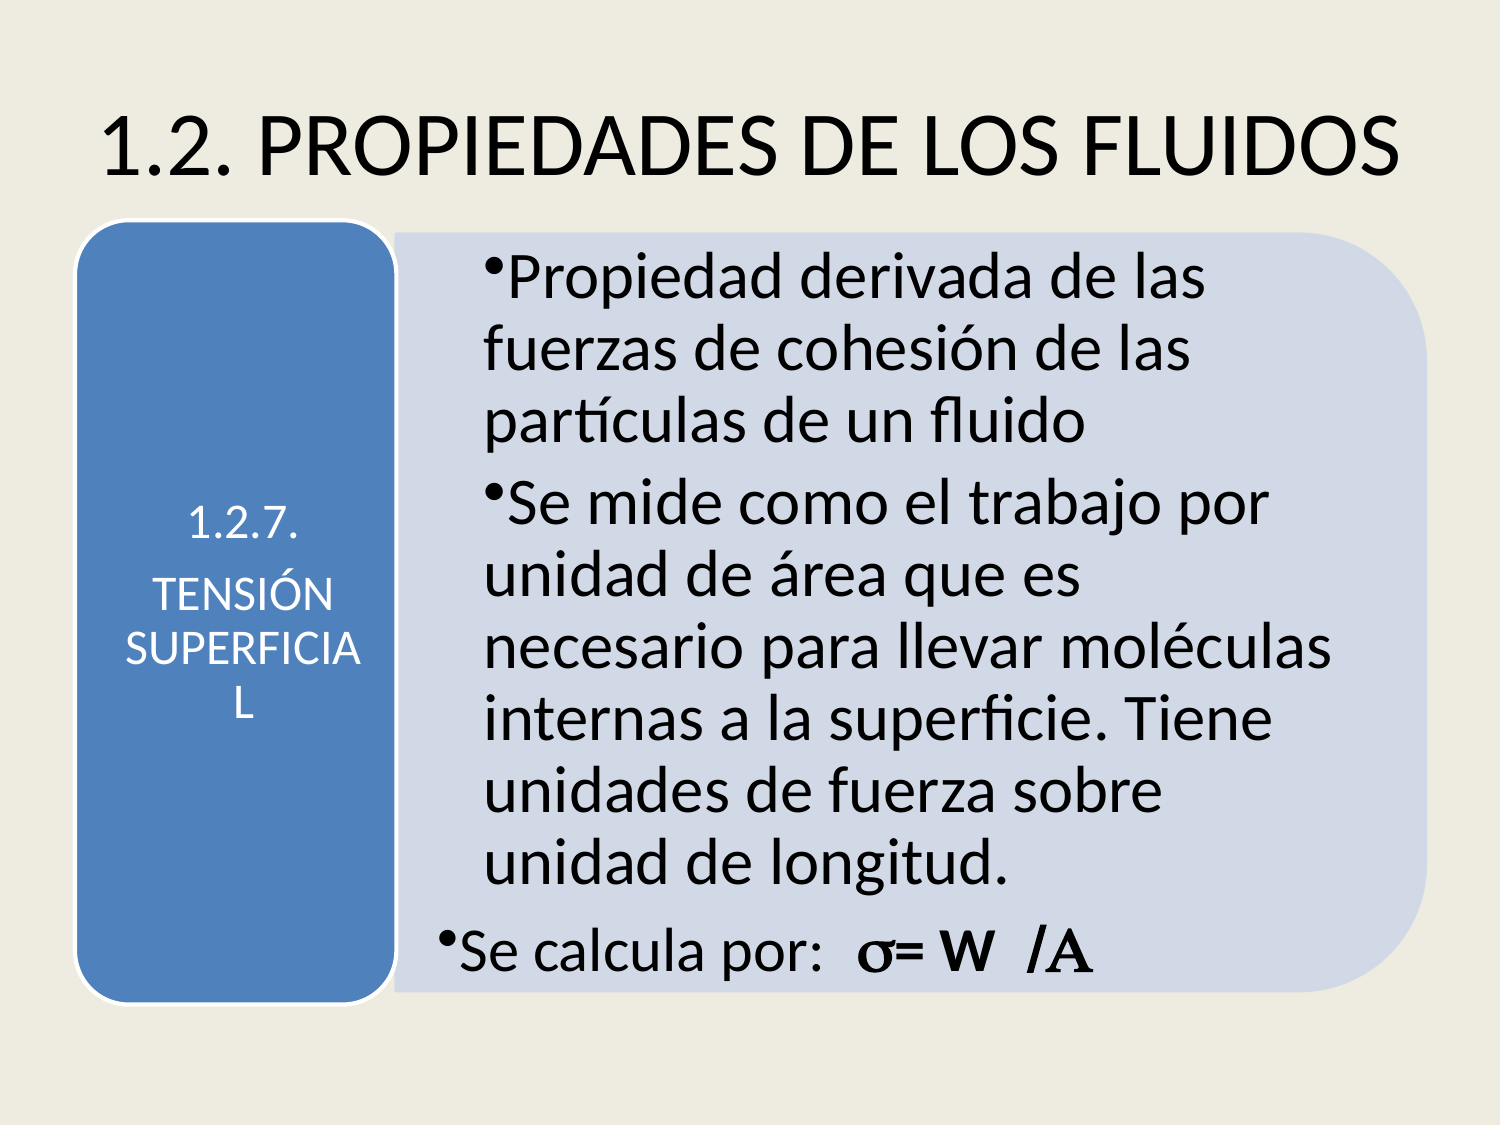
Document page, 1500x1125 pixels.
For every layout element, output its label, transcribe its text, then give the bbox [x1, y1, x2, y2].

title 1.2. PROPIEDADES DE LOS FLUIDOS [75, 45, 1425, 219]
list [74, 219, 1426, 1006]
